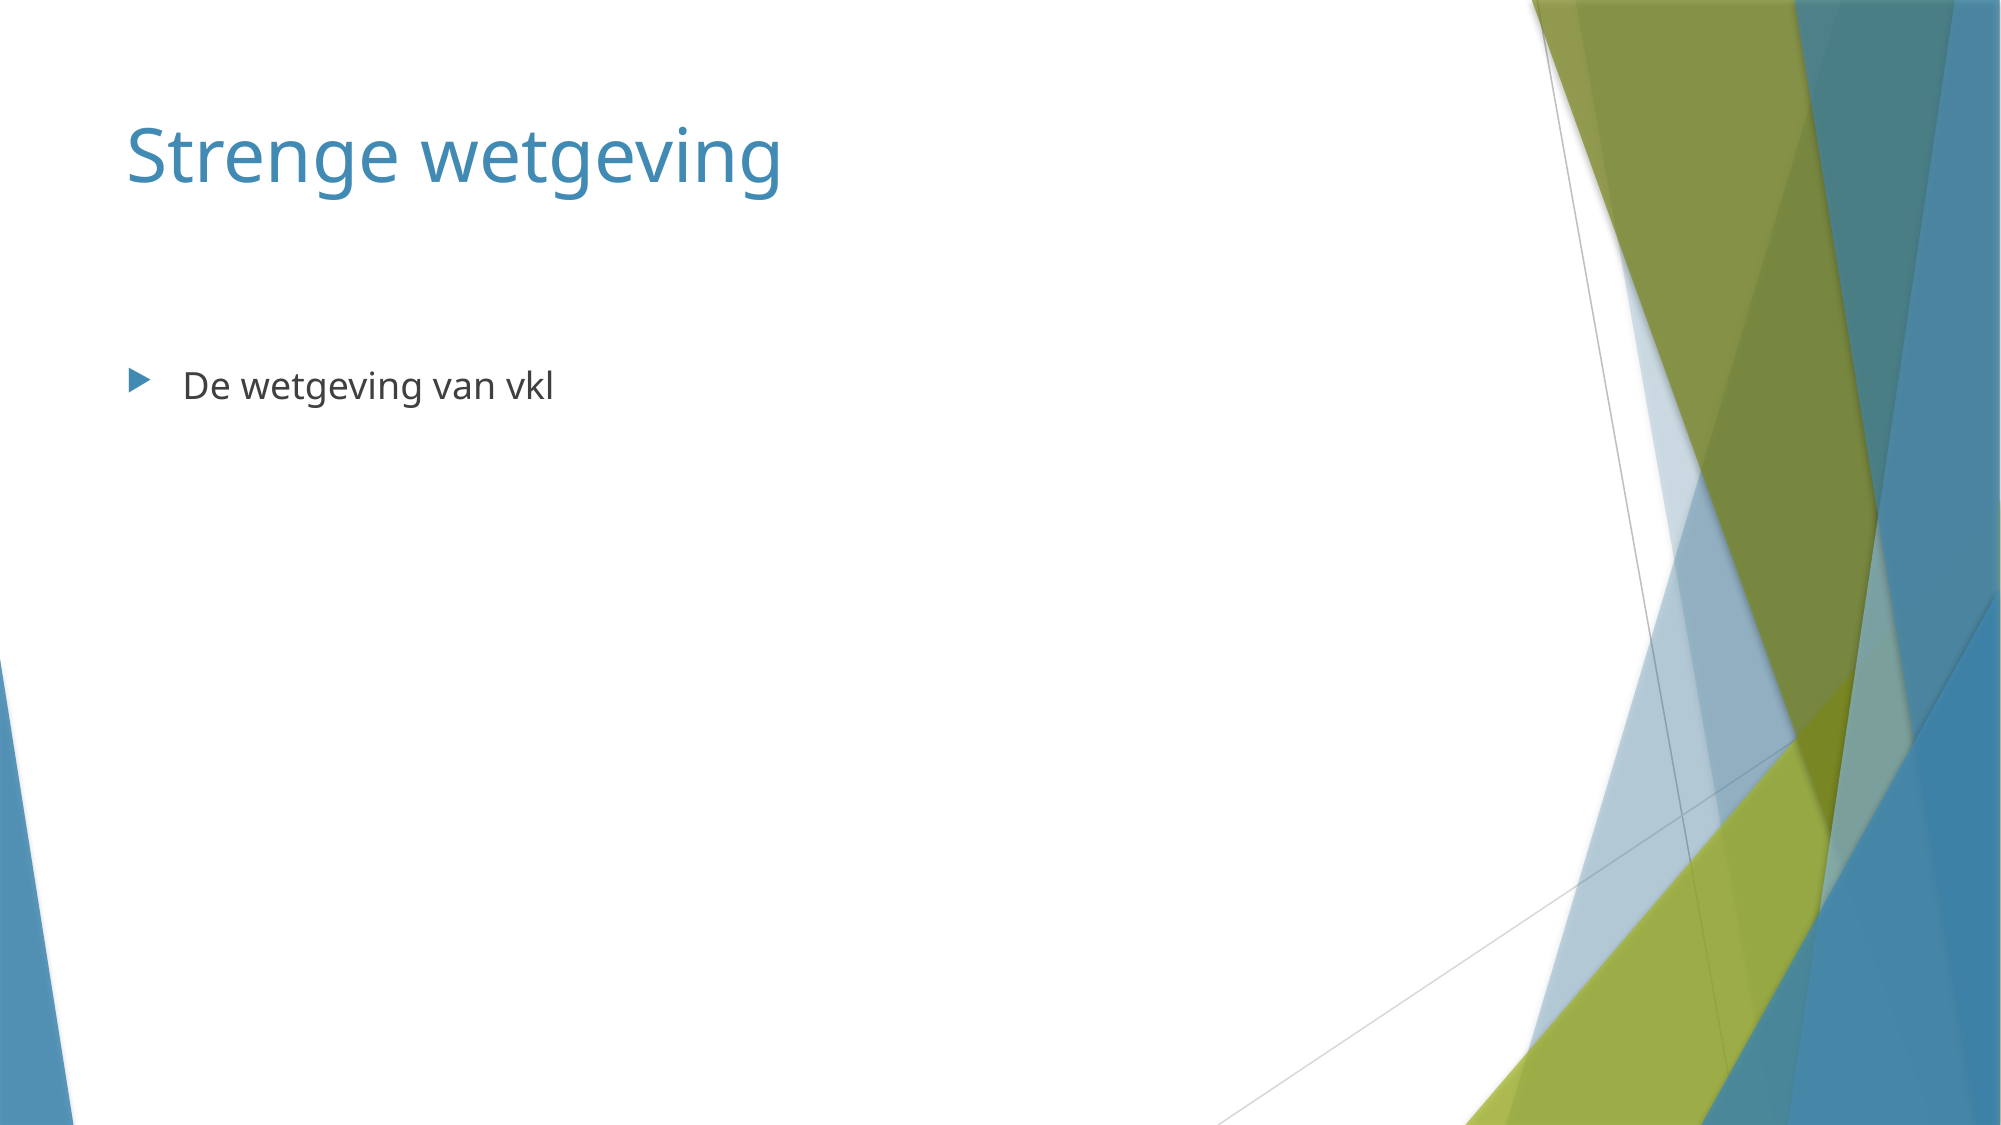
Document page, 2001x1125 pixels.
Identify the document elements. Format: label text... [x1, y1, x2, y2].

list De wetgeving van vkl [111, 354, 1522, 992]
title Strenge wetgeving [111, 99, 1522, 317]
